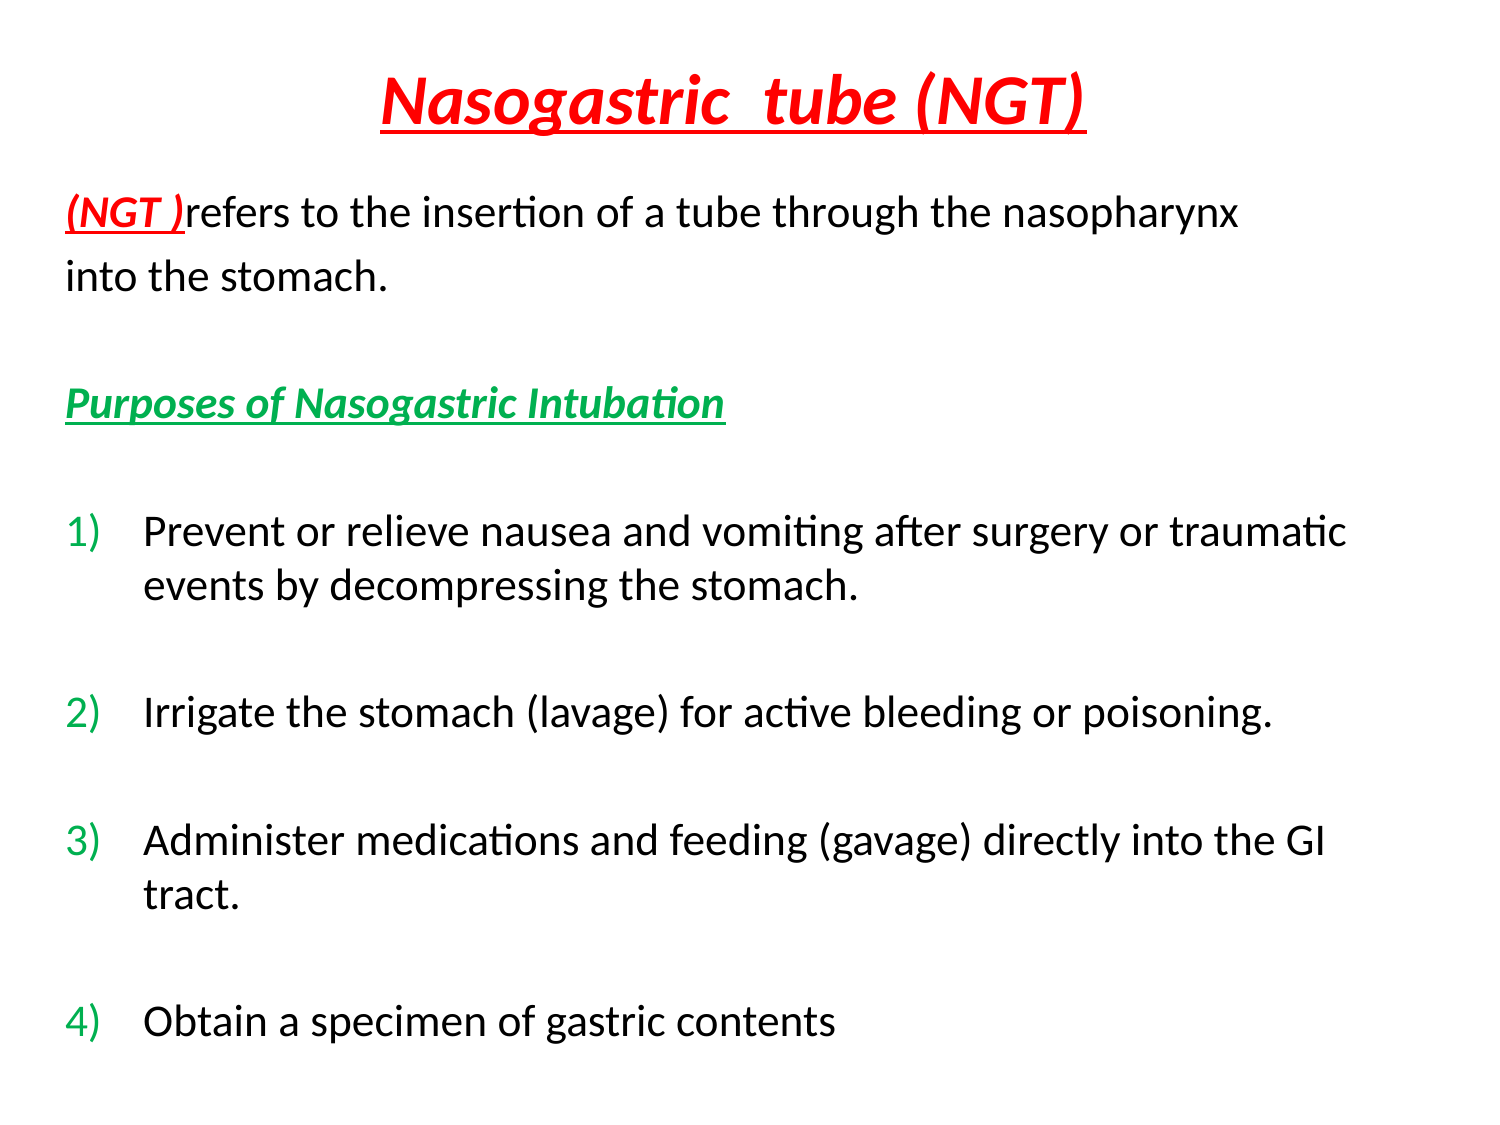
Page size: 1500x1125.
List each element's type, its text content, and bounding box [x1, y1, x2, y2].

list (NGT )refers to the insertion of a tube through the nasopharynx into the stomach. Purposes of Nasogastric Intubation Prevent or relieve nausea and vomiting after surgery or traumatic events by decompressing the stomach. Irrigate the stomach (lavage) for active bleeding or poisoning. Administer medications and feeding (gavage) directly into the GI tract. Obtain a specimen of gastric contents [50, 174, 1438, 1075]
title Nasogastric tube (NGT) [75, 45, 1425, 174]
